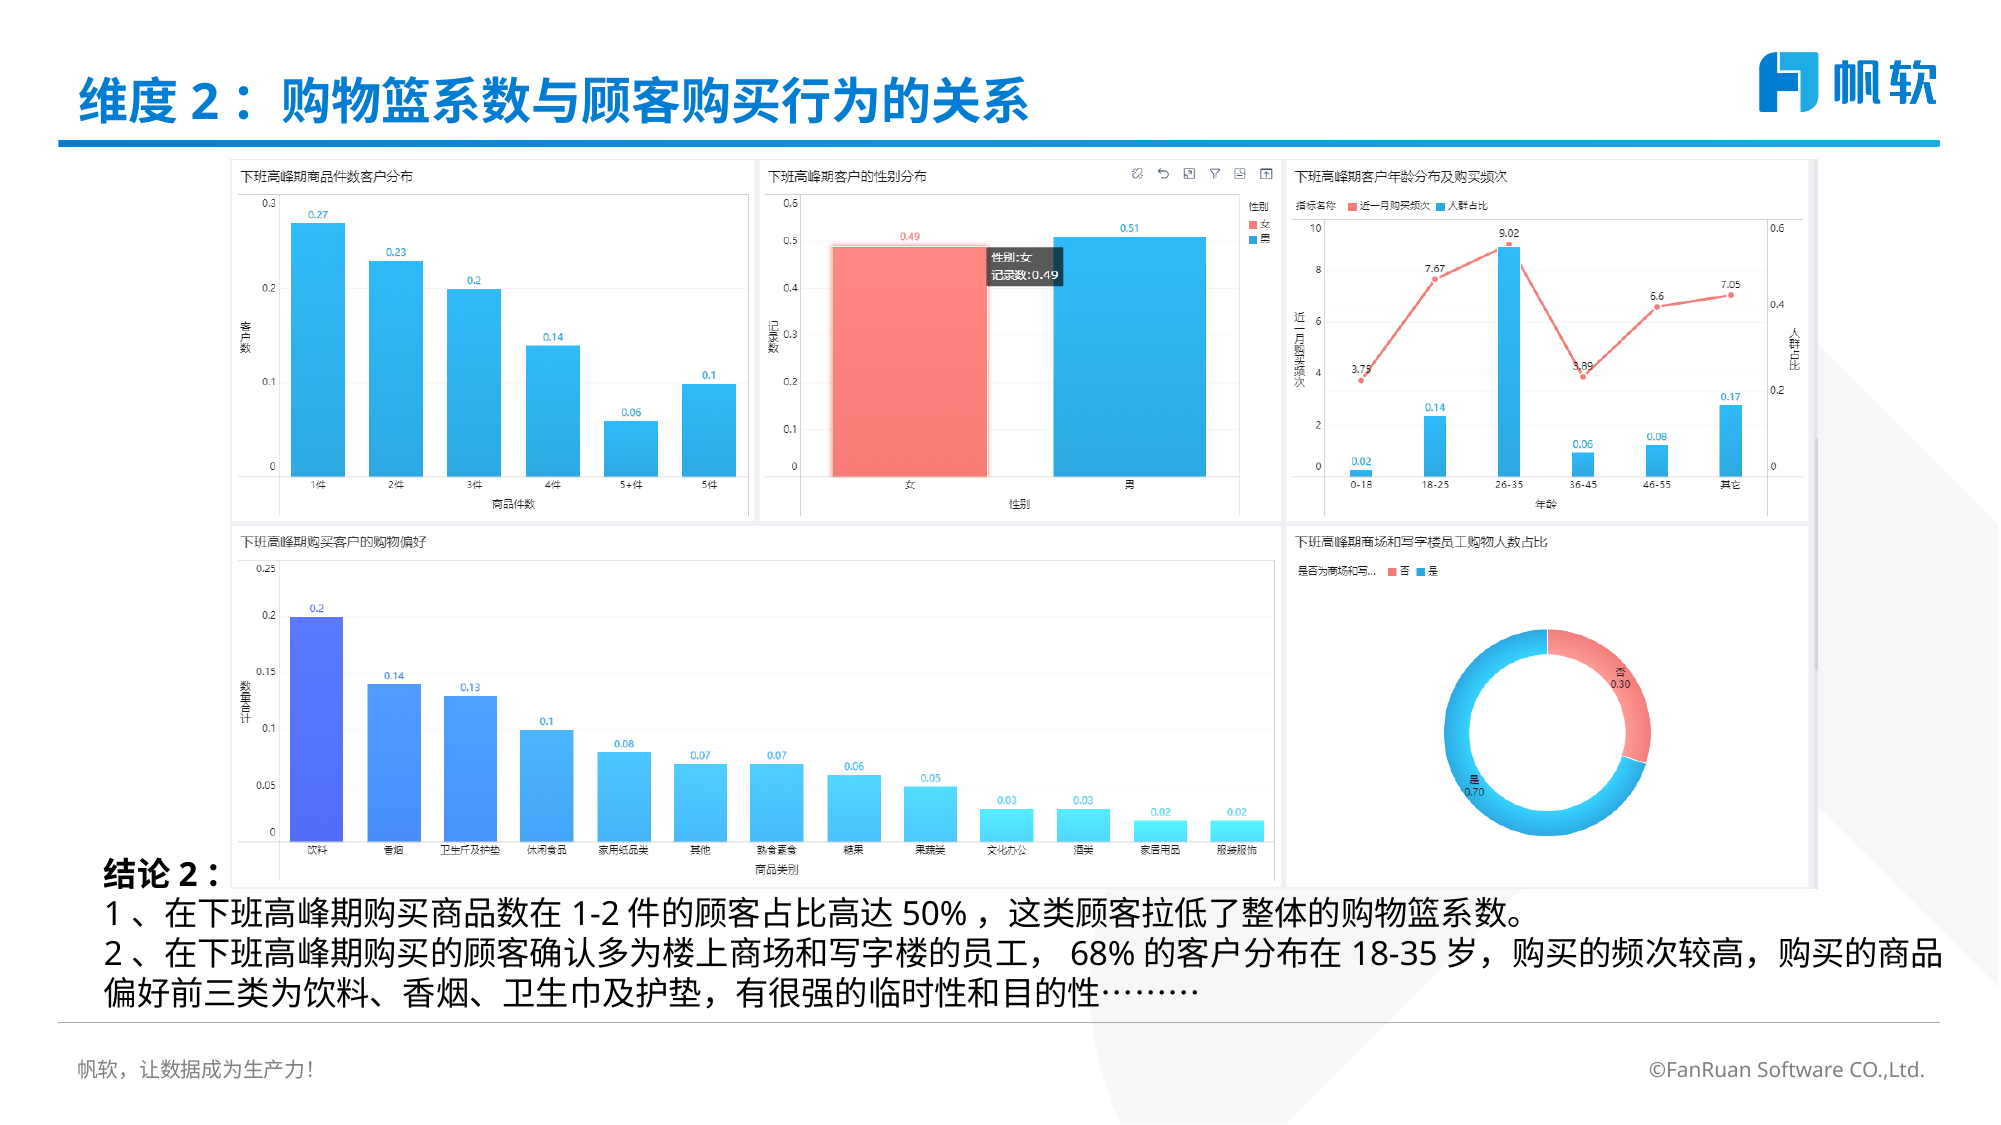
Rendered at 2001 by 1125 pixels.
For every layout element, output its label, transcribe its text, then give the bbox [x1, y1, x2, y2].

title 维度2：购物篮系数与顾客购买行为的关系 [63, 67, 1696, 139]
picture [0, 0, 1999, 1125]
text_box 结论2： 1、在下班高峰期购买商品数在1-2件的顾客占比高达50%，这类顾客拉低了整体的购物篮系数。 2、在下班高峰期购买的顾客确认多为楼上商场和写字楼的员工，68%的客户分布在18-35岁，购买的频次较高，购买的商品偏好前三类为饮料、香烟、卫生巾及护垫，有很强的临时性和目的性……… [89, 845, 1960, 1020]
